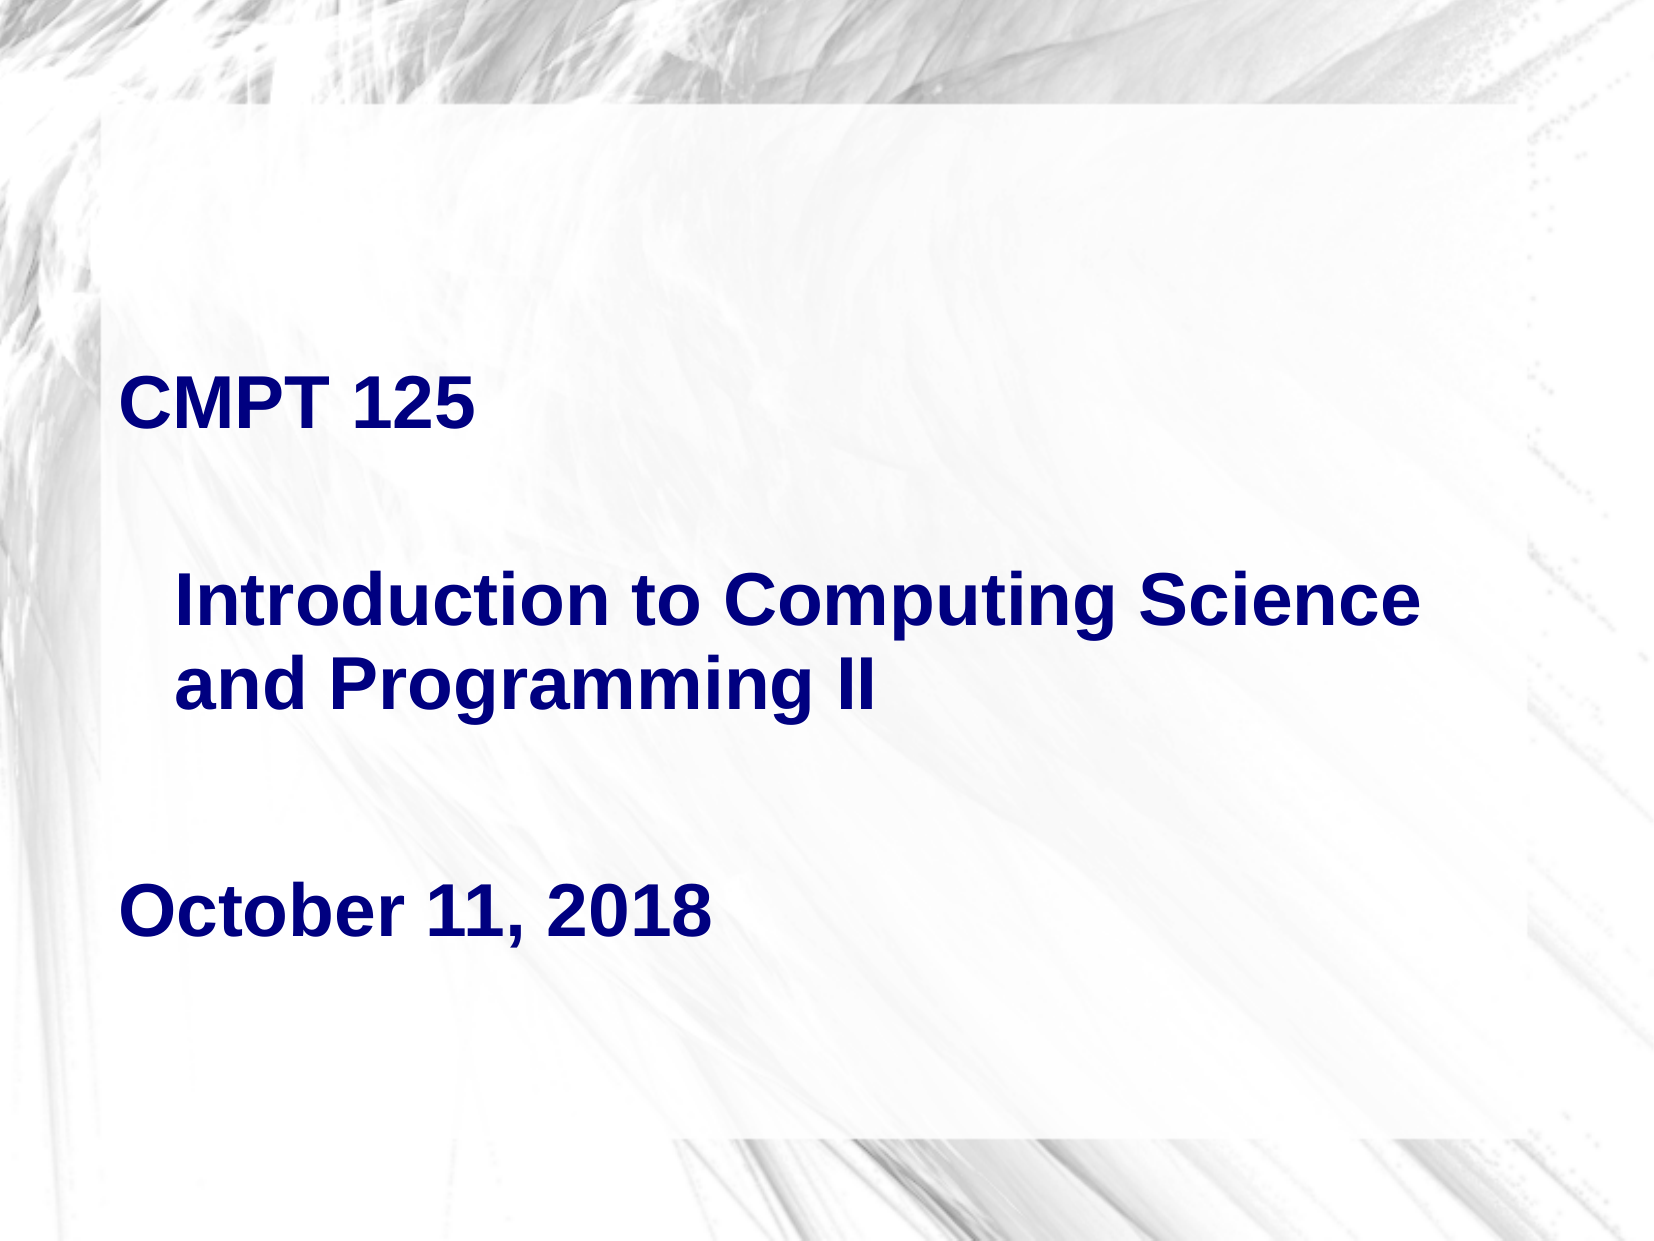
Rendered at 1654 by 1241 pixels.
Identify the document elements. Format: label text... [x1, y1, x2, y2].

picture [0, 0, 1654, 1241]
list CMPT 125 Introduction to Computing Science and Programming II October 11, 2018 [118, 236, 1571, 1171]
